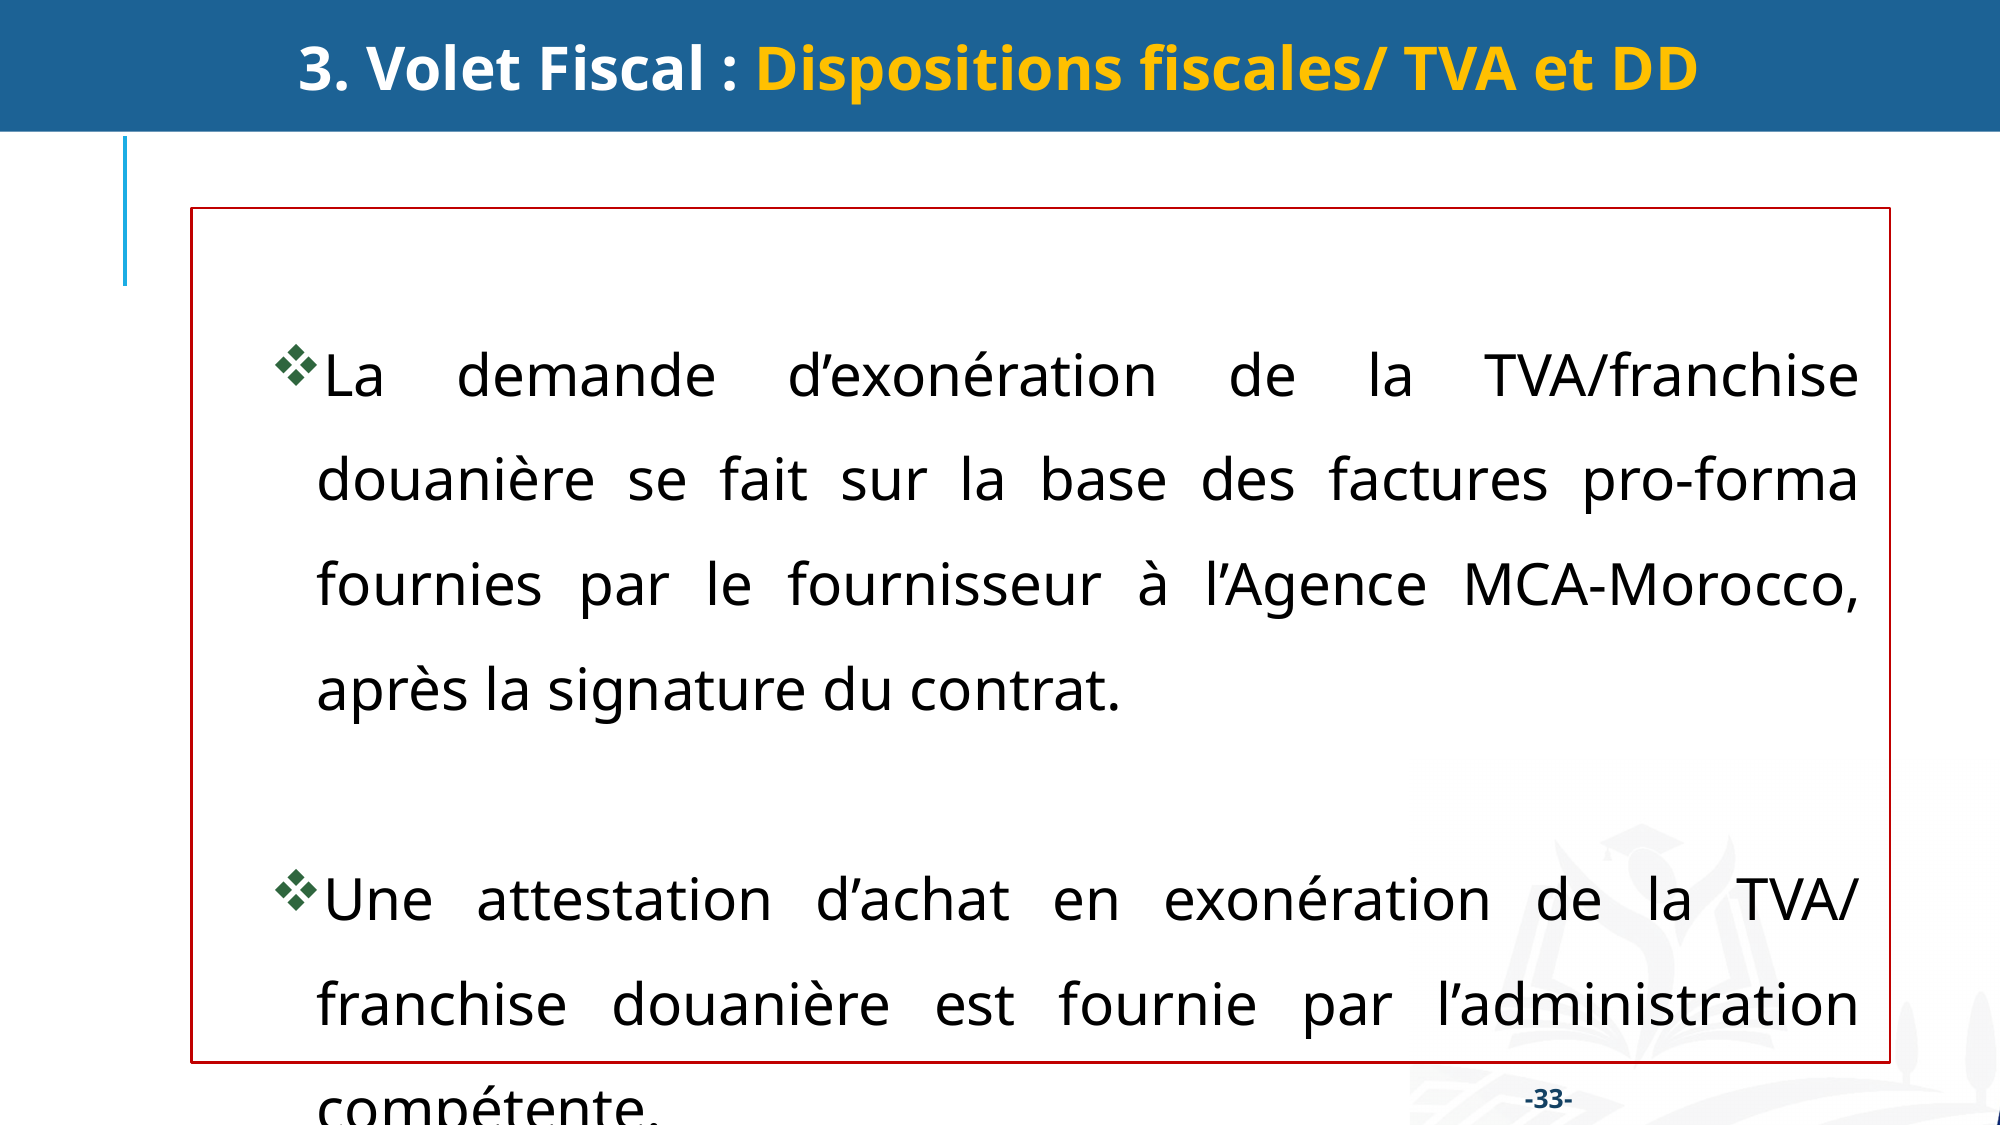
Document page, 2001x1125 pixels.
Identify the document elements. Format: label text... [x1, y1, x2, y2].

text_box 3. Volet Fiscal : Dispositions fiscales/ TVA et DD [0, 0, 2000, 133]
text_box La demande d’exonération de la TVA/franchise douanière se fait sur la base des factures pro-forma fournies par le fournisseur à l’Agence MCA-Morocco, après la signature du contrat. Une attestation d’achat en exonération de la TVA/ franchise douanière est fournie par l’administration compétente. [218, 1072, 1403, 1125]
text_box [190, 207, 1891, 1063]
picture [1409, 759, 2000, 1125]
